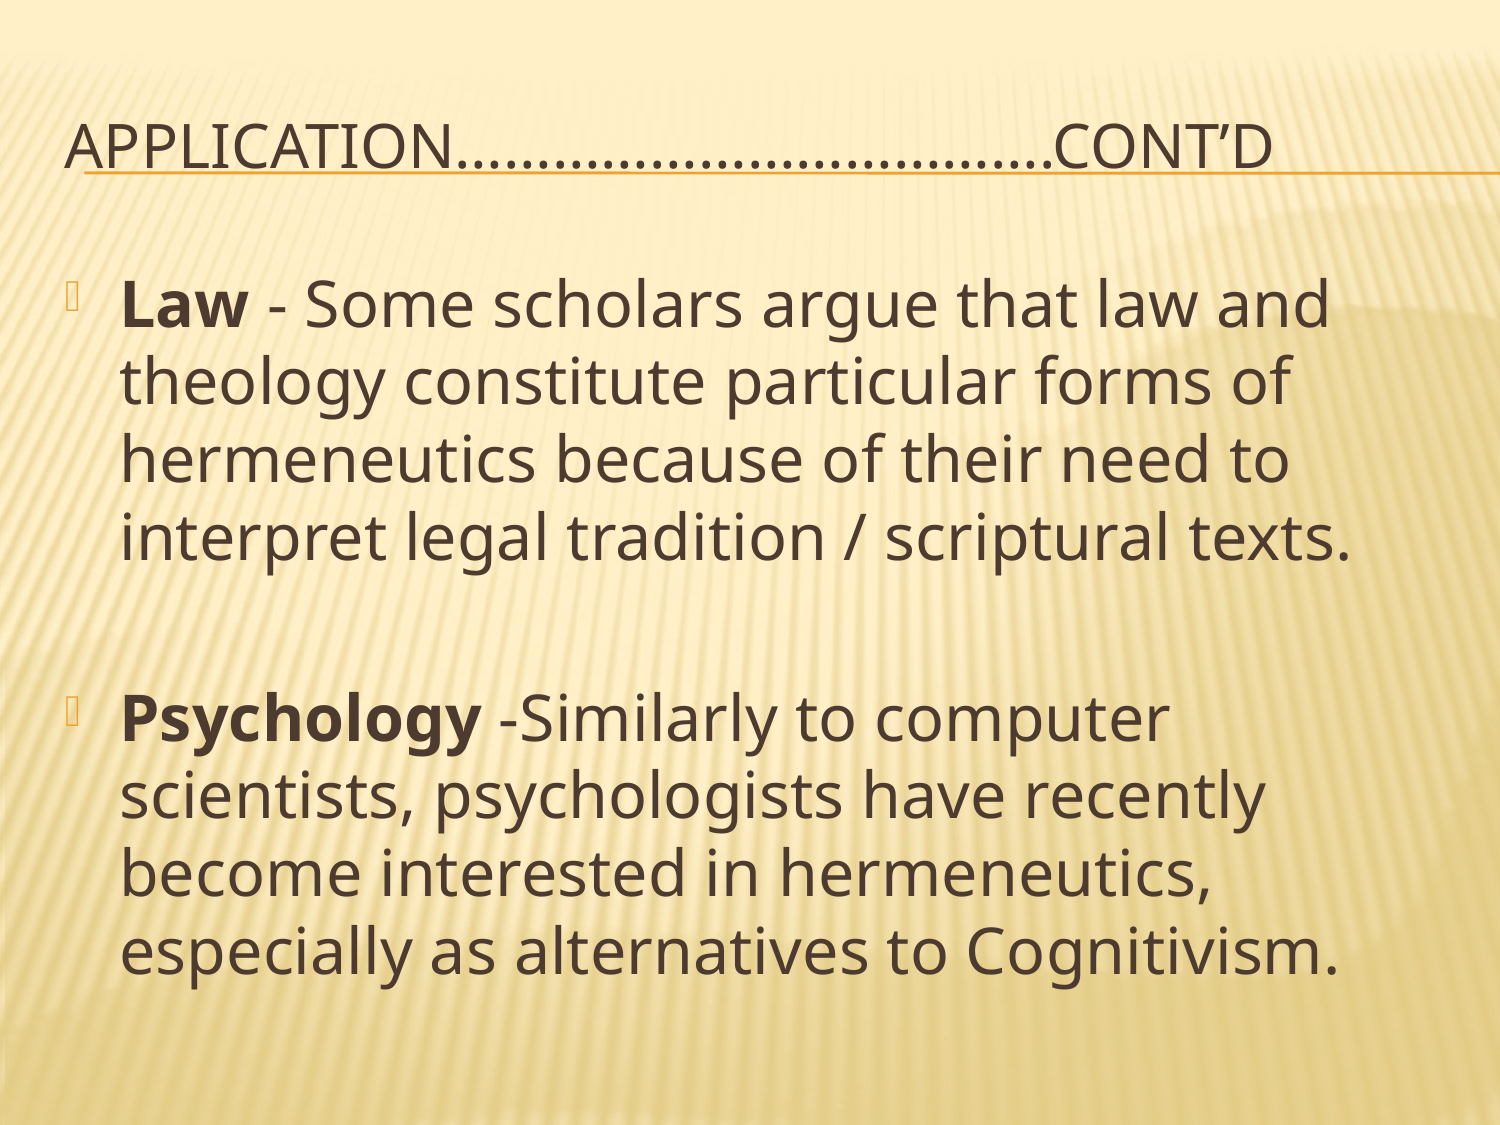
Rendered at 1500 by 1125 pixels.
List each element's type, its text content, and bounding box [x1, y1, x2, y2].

list Law - Some scholars argue that law and theology constitute particular forms of hermeneutics because of their need to interpret legal tradition / scriptural texts. Psychology -Similarly to computer scientists, psychologists have recently become interested in hermeneutics, especially as alternatives to Cognitivism. [50, 254, 1475, 998]
title Application……………………………….Cont’d [50, 75, 1475, 213]
